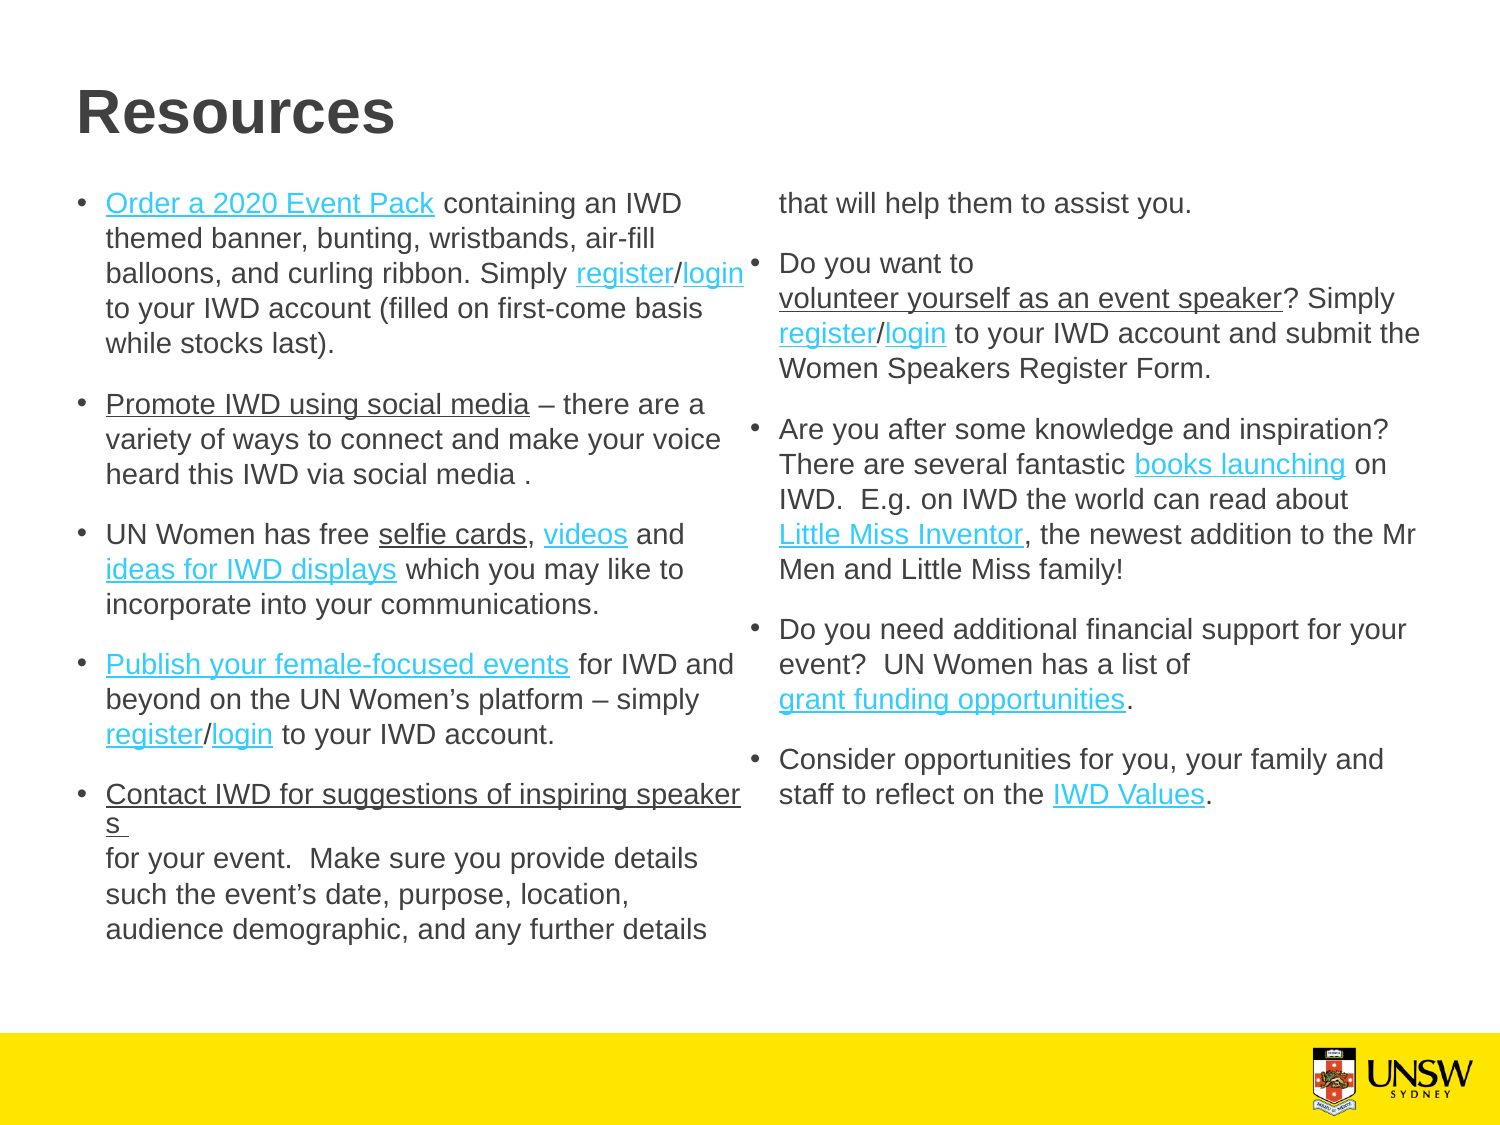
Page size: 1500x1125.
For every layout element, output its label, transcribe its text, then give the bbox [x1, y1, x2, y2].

picture [0, 0, 1500, 1125]
list Order a 2020 Event Pack containing an IWD themed banner, bunting, wristbands, air-fill balloons, and curling ribbon. Simply register/login to your IWD account (filled on first-come basis while stocks last). Promote IWD using social media – there are a variety of ways to connect and make your voice heard this IWD via social media . UN Women has free selfie cards, videos and ideas for IWD displays which you may like to incorporate into your communications. Publish your female-focused events for IWD and beyond on the UN Women’s platform – simply register/login to your IWD account. Contact IWD for suggestions of inspiring speakers for your event. Make sure you provide details such the event’s date, purpose, location, audience demographic, and any further details that will help them to assist you. Do you want to volunteer yourself as an event speaker? Simply register/login to your IWD account and submit the Women Speakers Register Form. Are you after some knowledge and inspiration? There are several fantastic books launching on IWD. E.g. on IWD the world can read about Little Miss Inventor, the newest addition to the Mr Men and Little Miss family! Do you need additional financial support for your event? UN Women has a list of grant funding opportunities. Consider opportunities for you, your family and staff to reflect on the IWD Values. [76, 184, 1424, 969]
title Resources [76, 71, 1424, 147]
